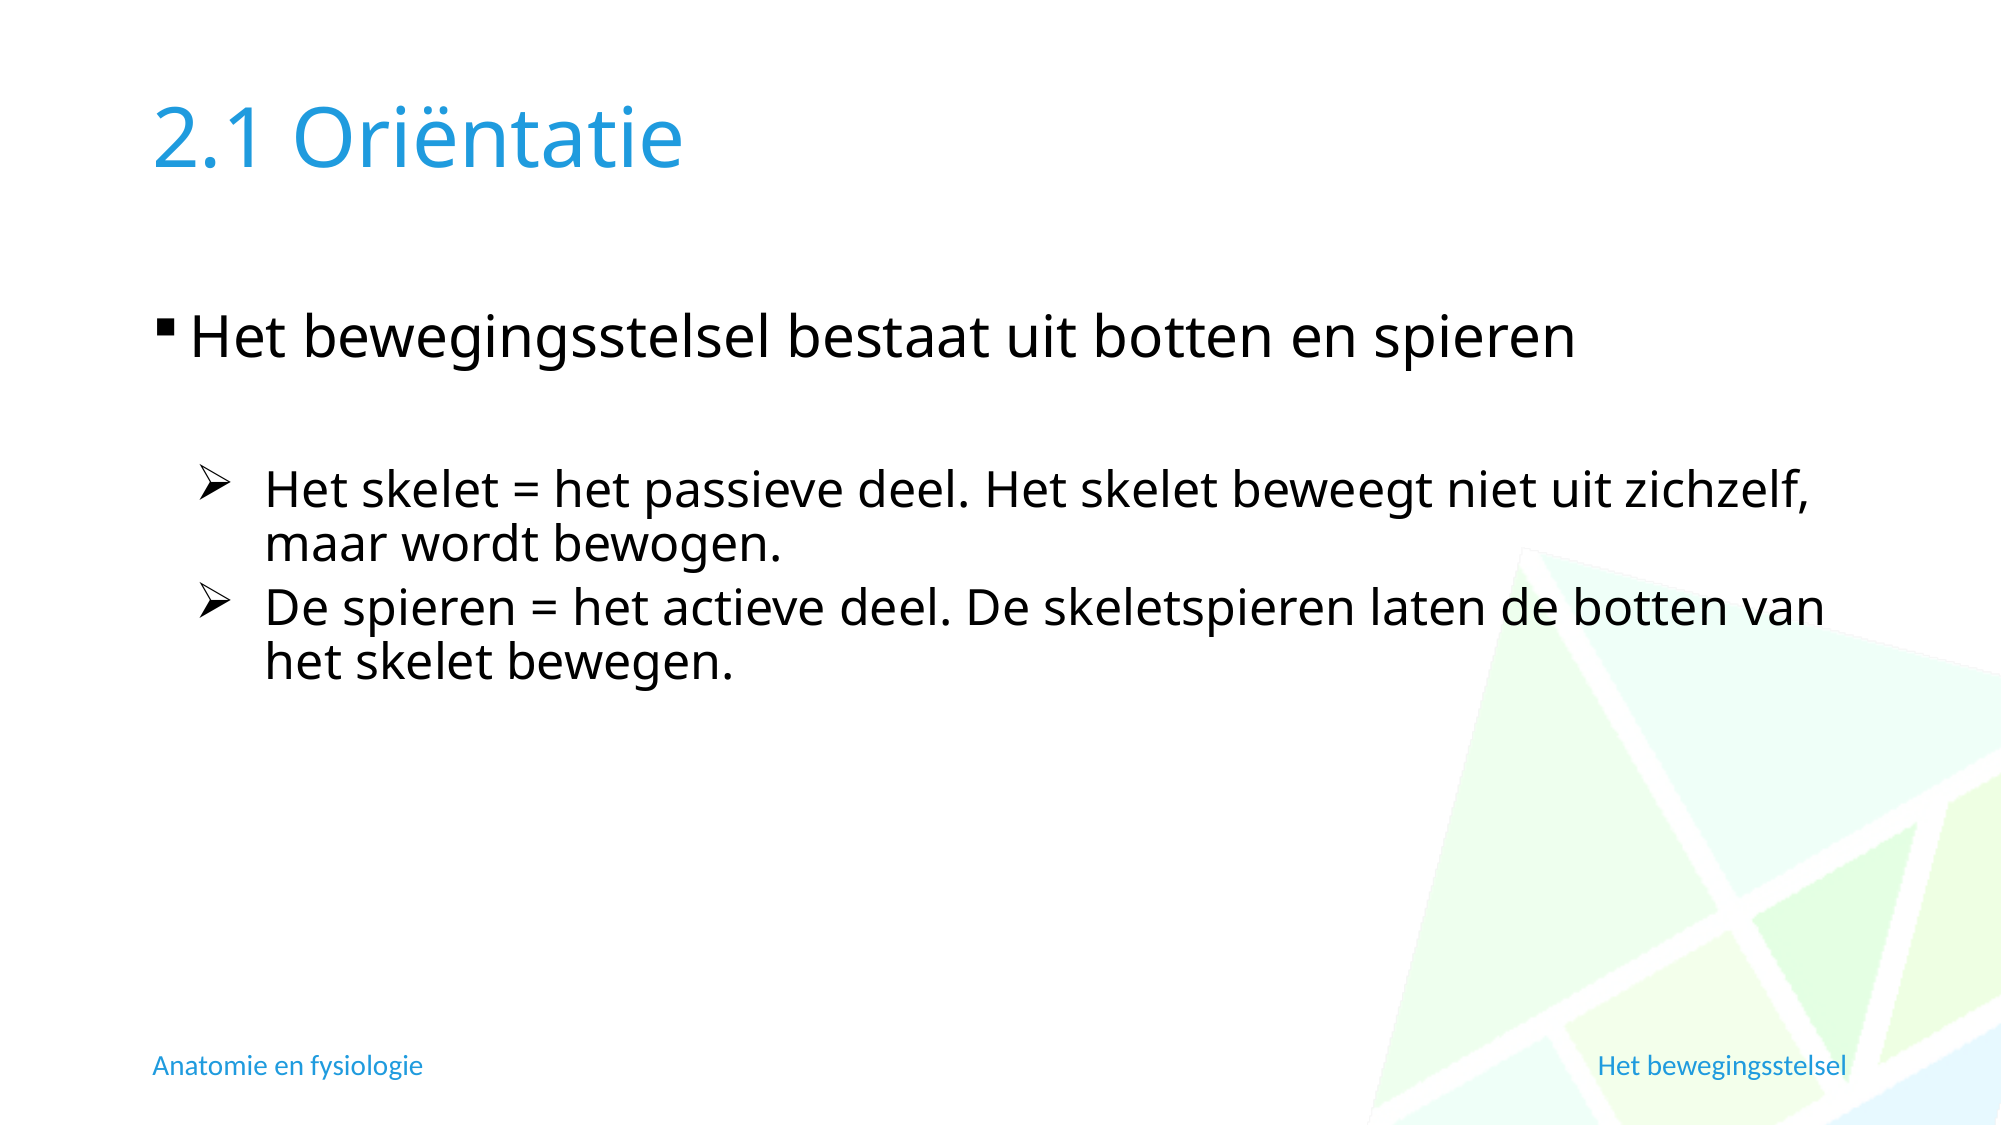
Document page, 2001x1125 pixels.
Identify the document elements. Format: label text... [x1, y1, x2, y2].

list Anatomie en fysiologie [137, 1042, 588, 1103]
list Het bewegingsstelsel [1412, 1042, 1863, 1103]
title 2.1 Oriëntatie [137, 59, 1863, 222]
list Het bewegingsstelsel bestaat uit botten en spieren Het skelet = het passieve deel. Het skelet beweegt niet uit zichzelf, maar wordt bewogen. De spieren = het actieve deel. De skeletspieren laten de botten van het skelet bewegen. [137, 299, 1863, 1014]
